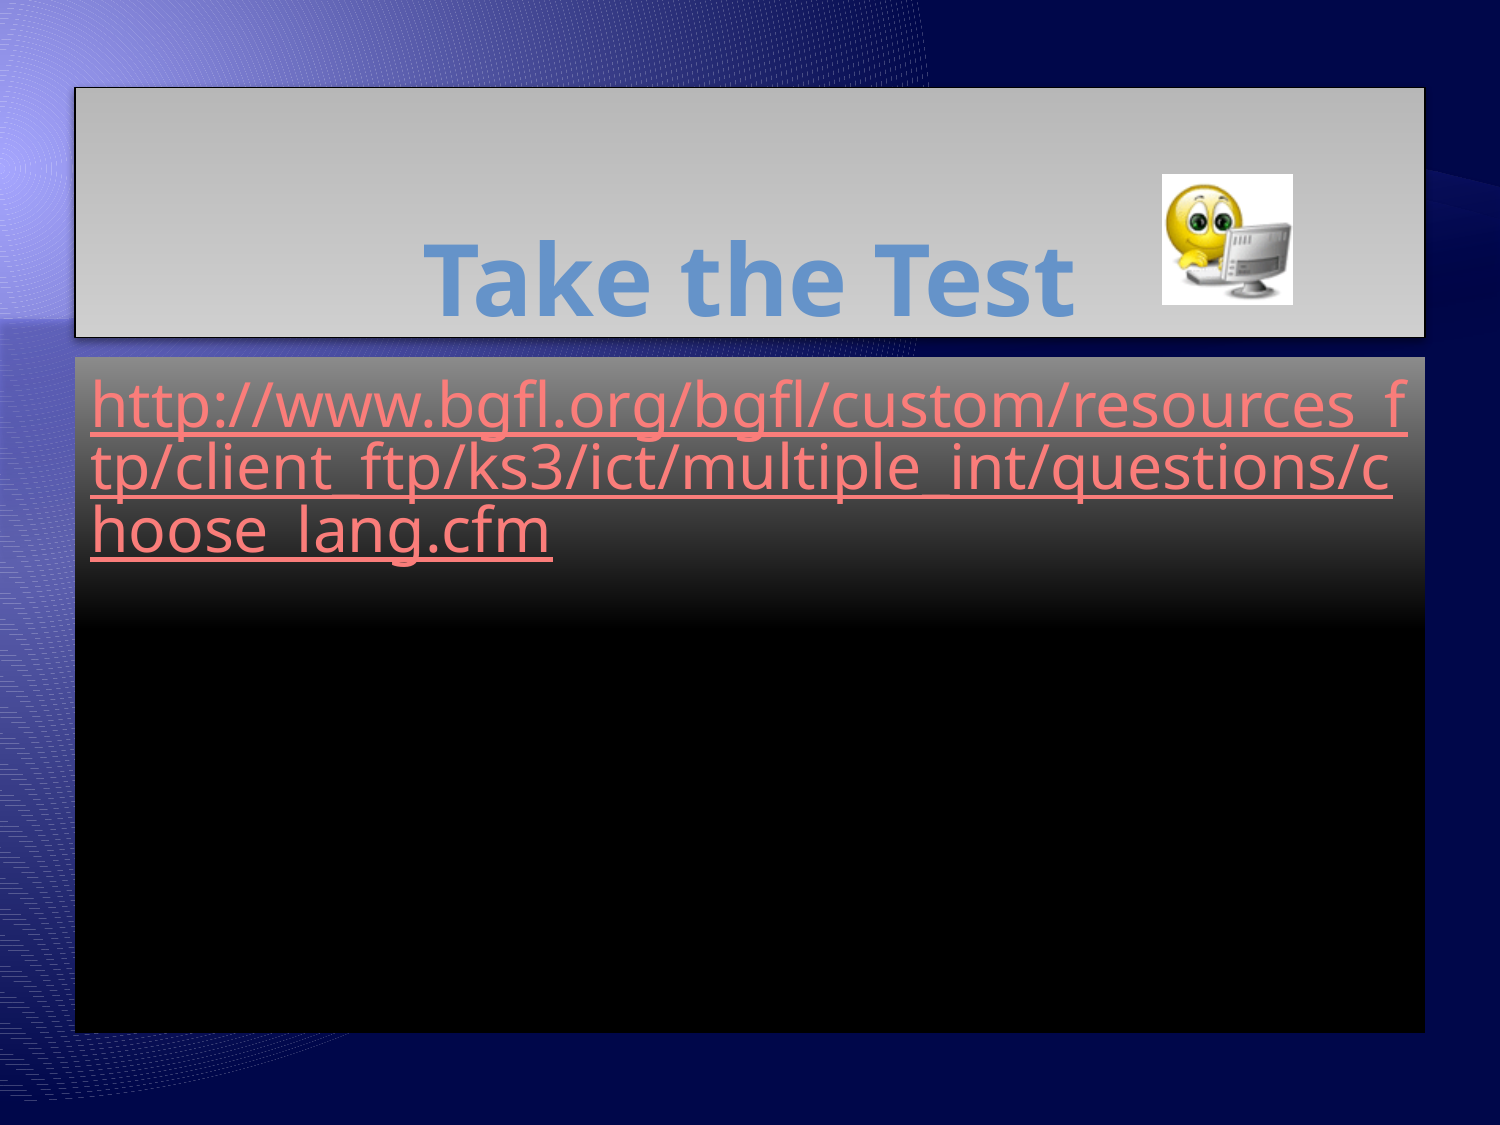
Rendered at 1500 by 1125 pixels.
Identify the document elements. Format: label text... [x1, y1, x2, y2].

picture [1162, 174, 1293, 305]
title Take the Test [74, 87, 1426, 338]
list http://www.bgfl.org/bgfl/custom/resources_ftp/client_ftp/ks3/ict/multiple_int/questions/choose_lang.cfm [75, 357, 1425, 1033]
